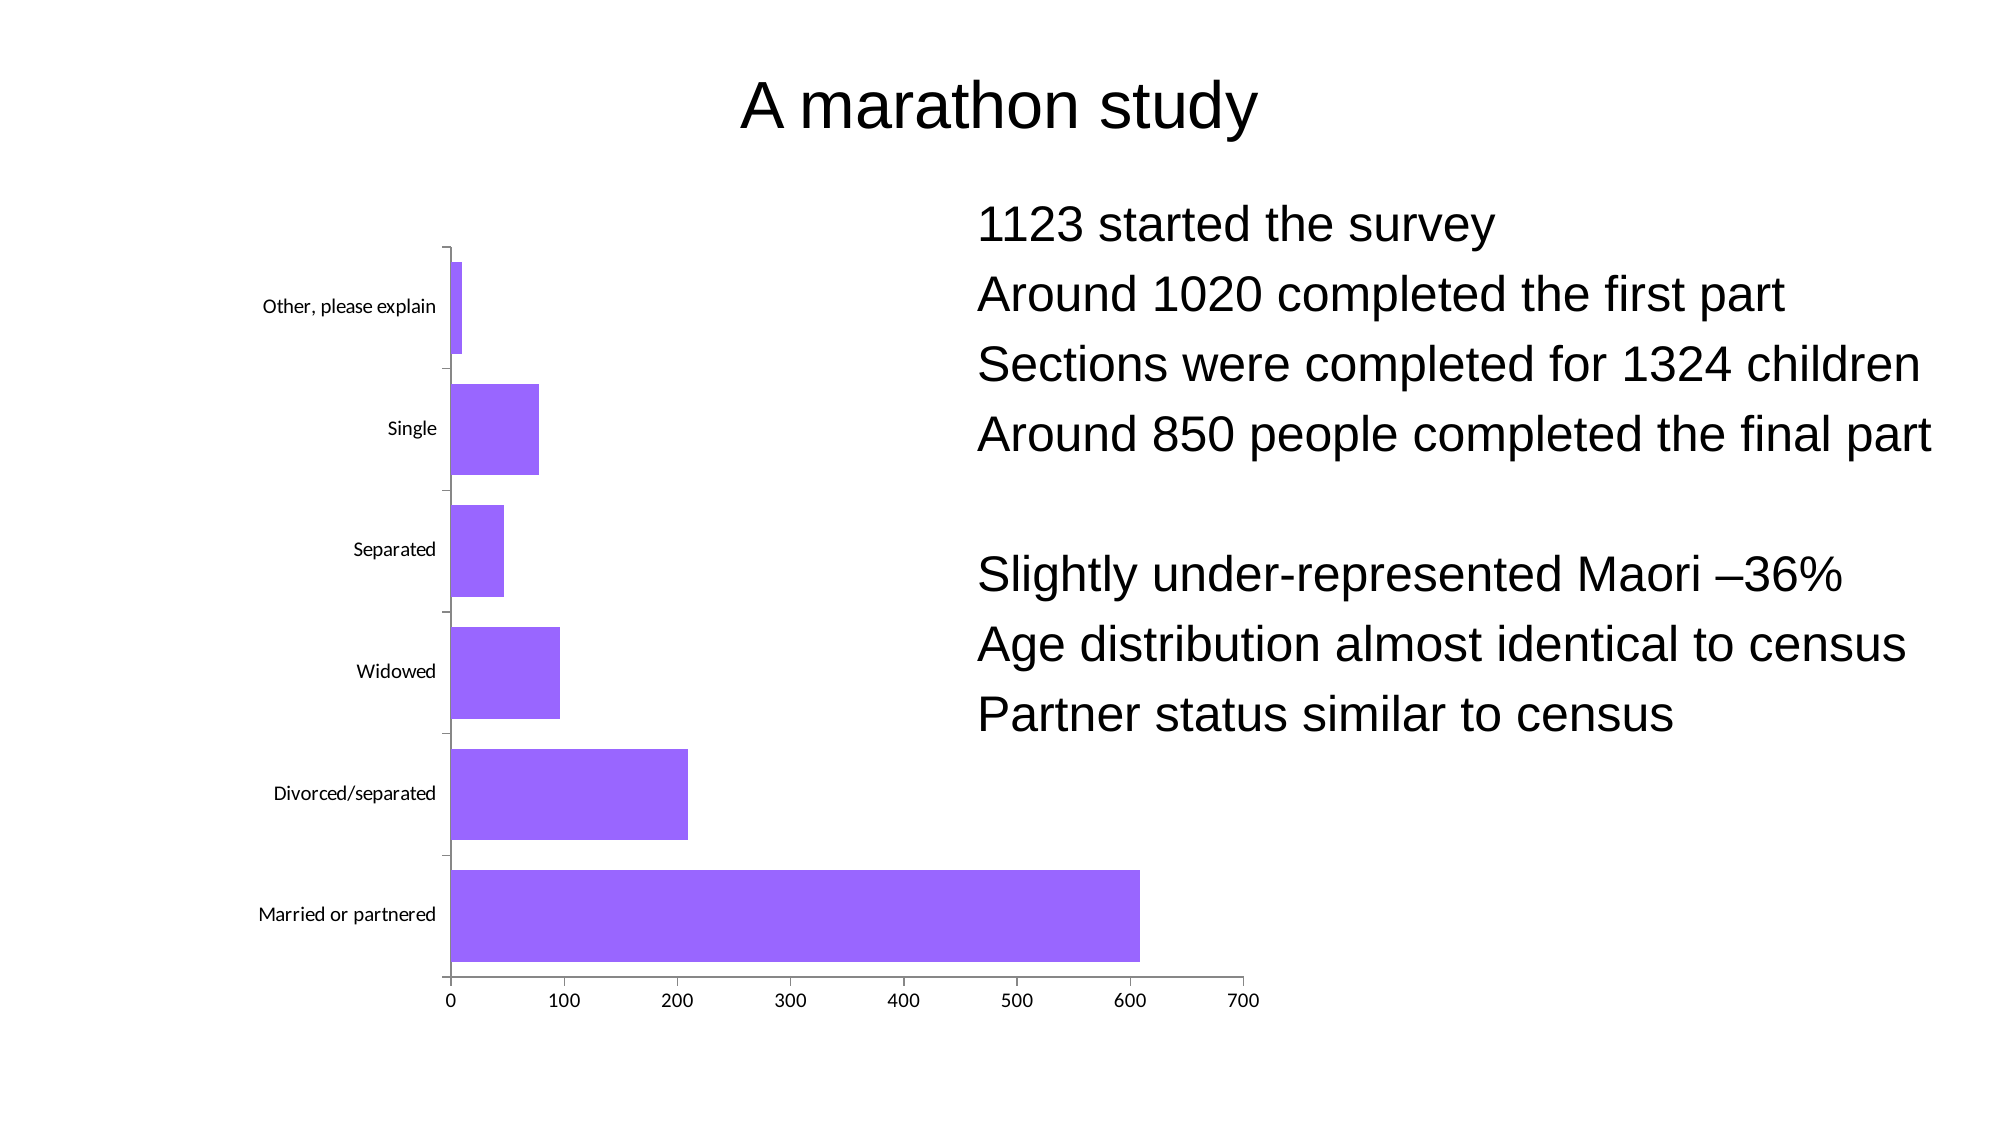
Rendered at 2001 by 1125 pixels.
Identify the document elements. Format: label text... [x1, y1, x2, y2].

title A marathon study [99, 45, 1900, 159]
chart [116, 242, 1289, 1074]
list 1123 started the survey Around 1020 completed the first part Sections were completed for 1324 children Around 850 people completed the final part Slightly under-represented Maori –36% Age distribution almost identical to census Partner status similar to census [962, 184, 2000, 1005]
